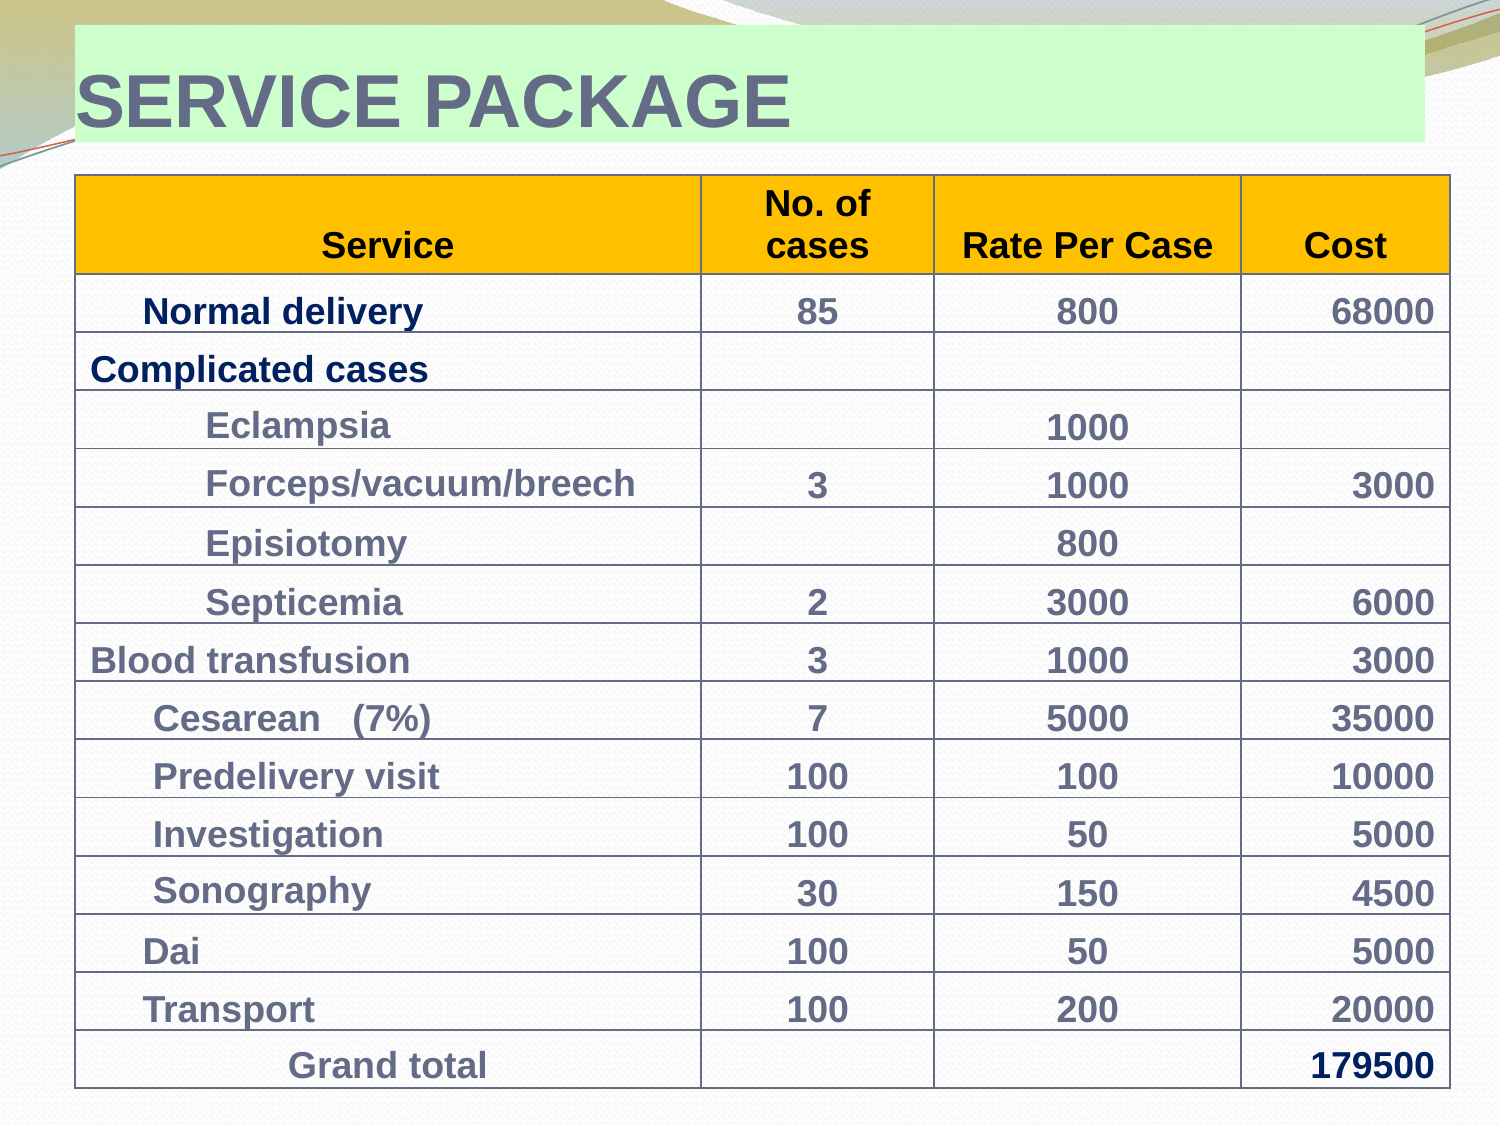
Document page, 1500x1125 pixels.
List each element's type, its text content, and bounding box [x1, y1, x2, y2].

table_cell 3 [702, 624, 933, 680]
table_cell 150 [935, 857, 1240, 913]
table_cell 3000 [1242, 624, 1449, 680]
table_header No. of cases [702, 176, 933, 273]
table_cell 85 [702, 275, 933, 331]
table_cell Blood transfusion [76, 624, 700, 680]
table_cell Complicated cases [76, 333, 700, 389]
table_cell Investigation [76, 798, 700, 855]
table_cell [702, 1031, 933, 1087]
table_cell [1242, 508, 1449, 564]
table_cell 5000 [935, 682, 1240, 738]
table_cell Sonography [76, 857, 700, 913]
table_cell Septicemia [76, 566, 700, 622]
table_cell 3000 [1242, 449, 1449, 506]
table_cell 100 [935, 740, 1240, 797]
table_cell 68000 [1242, 275, 1449, 331]
table_cell 100 [702, 740, 933, 797]
table_cell Forceps/vacuum/breech [76, 449, 700, 506]
table_cell 5000 [1242, 915, 1449, 971]
table_cell 2 [702, 566, 933, 622]
table_header Cost [1242, 176, 1449, 273]
table_cell [702, 508, 933, 564]
table_cell 100 [702, 973, 933, 1029]
table_header Rate Per Case [935, 176, 1240, 273]
table_cell [935, 1031, 1240, 1087]
table_cell 10000 [1242, 740, 1449, 797]
table_cell 179500 [1242, 1031, 1449, 1087]
table_cell [702, 391, 933, 448]
table_cell [1242, 333, 1449, 389]
table_cell 800 [935, 275, 1240, 331]
table_cell 6000 [1242, 566, 1449, 622]
table_cell 30 [702, 857, 933, 913]
table_cell 20000 [1242, 973, 1449, 1029]
table_cell 50 [935, 915, 1240, 971]
table_cell 50 [935, 798, 1240, 855]
table_cell Normal delivery [76, 275, 700, 331]
table_cell Predelivery visit [76, 740, 700, 797]
title SERVICE PACKAGE [75, 24, 1425, 143]
table_cell 35000 [1242, 682, 1449, 738]
table_cell 5000 [1242, 798, 1449, 855]
table_cell Transport [76, 973, 700, 1029]
table_cell [935, 333, 1240, 389]
table_cell 7 [702, 682, 933, 738]
table_cell 800 [935, 508, 1240, 564]
table_cell [1242, 391, 1449, 448]
table_header Service [76, 176, 700, 273]
table_cell 200 [935, 973, 1240, 1029]
table_cell Cesarean (7%) [76, 682, 700, 738]
table_cell Dai [76, 915, 700, 971]
table_cell 1000 [935, 391, 1240, 448]
table_cell Grand total [76, 1031, 700, 1087]
table_cell Episiotomy [76, 508, 700, 564]
table_cell Eclampsia [76, 391, 700, 448]
table_cell 1000 [935, 449, 1240, 506]
table_cell 1000 [935, 624, 1240, 680]
table_cell 3 [702, 449, 933, 506]
table_cell 100 [702, 915, 933, 971]
table_cell 100 [702, 798, 933, 855]
table_cell 4500 [1242, 857, 1449, 913]
table_cell [702, 333, 933, 389]
table_cell 3000 [935, 566, 1240, 622]
